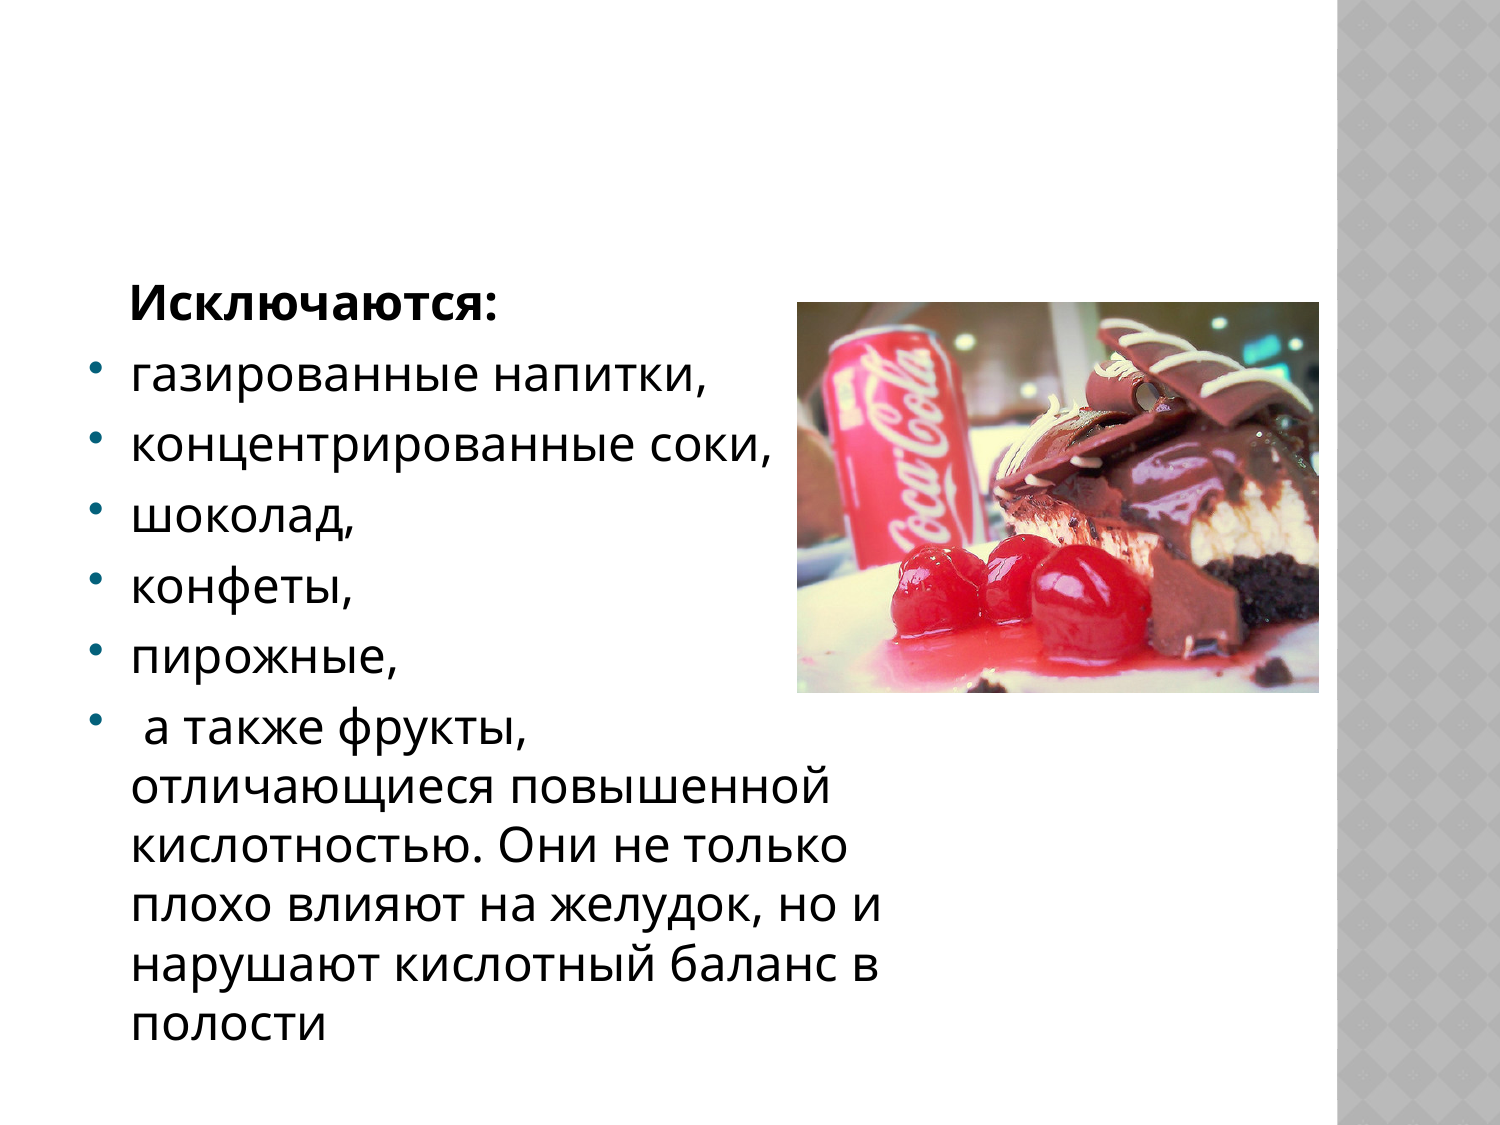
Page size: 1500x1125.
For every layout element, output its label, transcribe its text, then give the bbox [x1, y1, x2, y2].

list Исключаются: газированные напитки, концентрированные соки, шоколад, конфеты, пирожные, а также фрукты, отличающиеся повышенной кислотностью. Они не только плохо влияют на желудок, но и нарушают кислотный баланс в полости [75, 264, 904, 1059]
picture [796, 302, 1319, 693]
